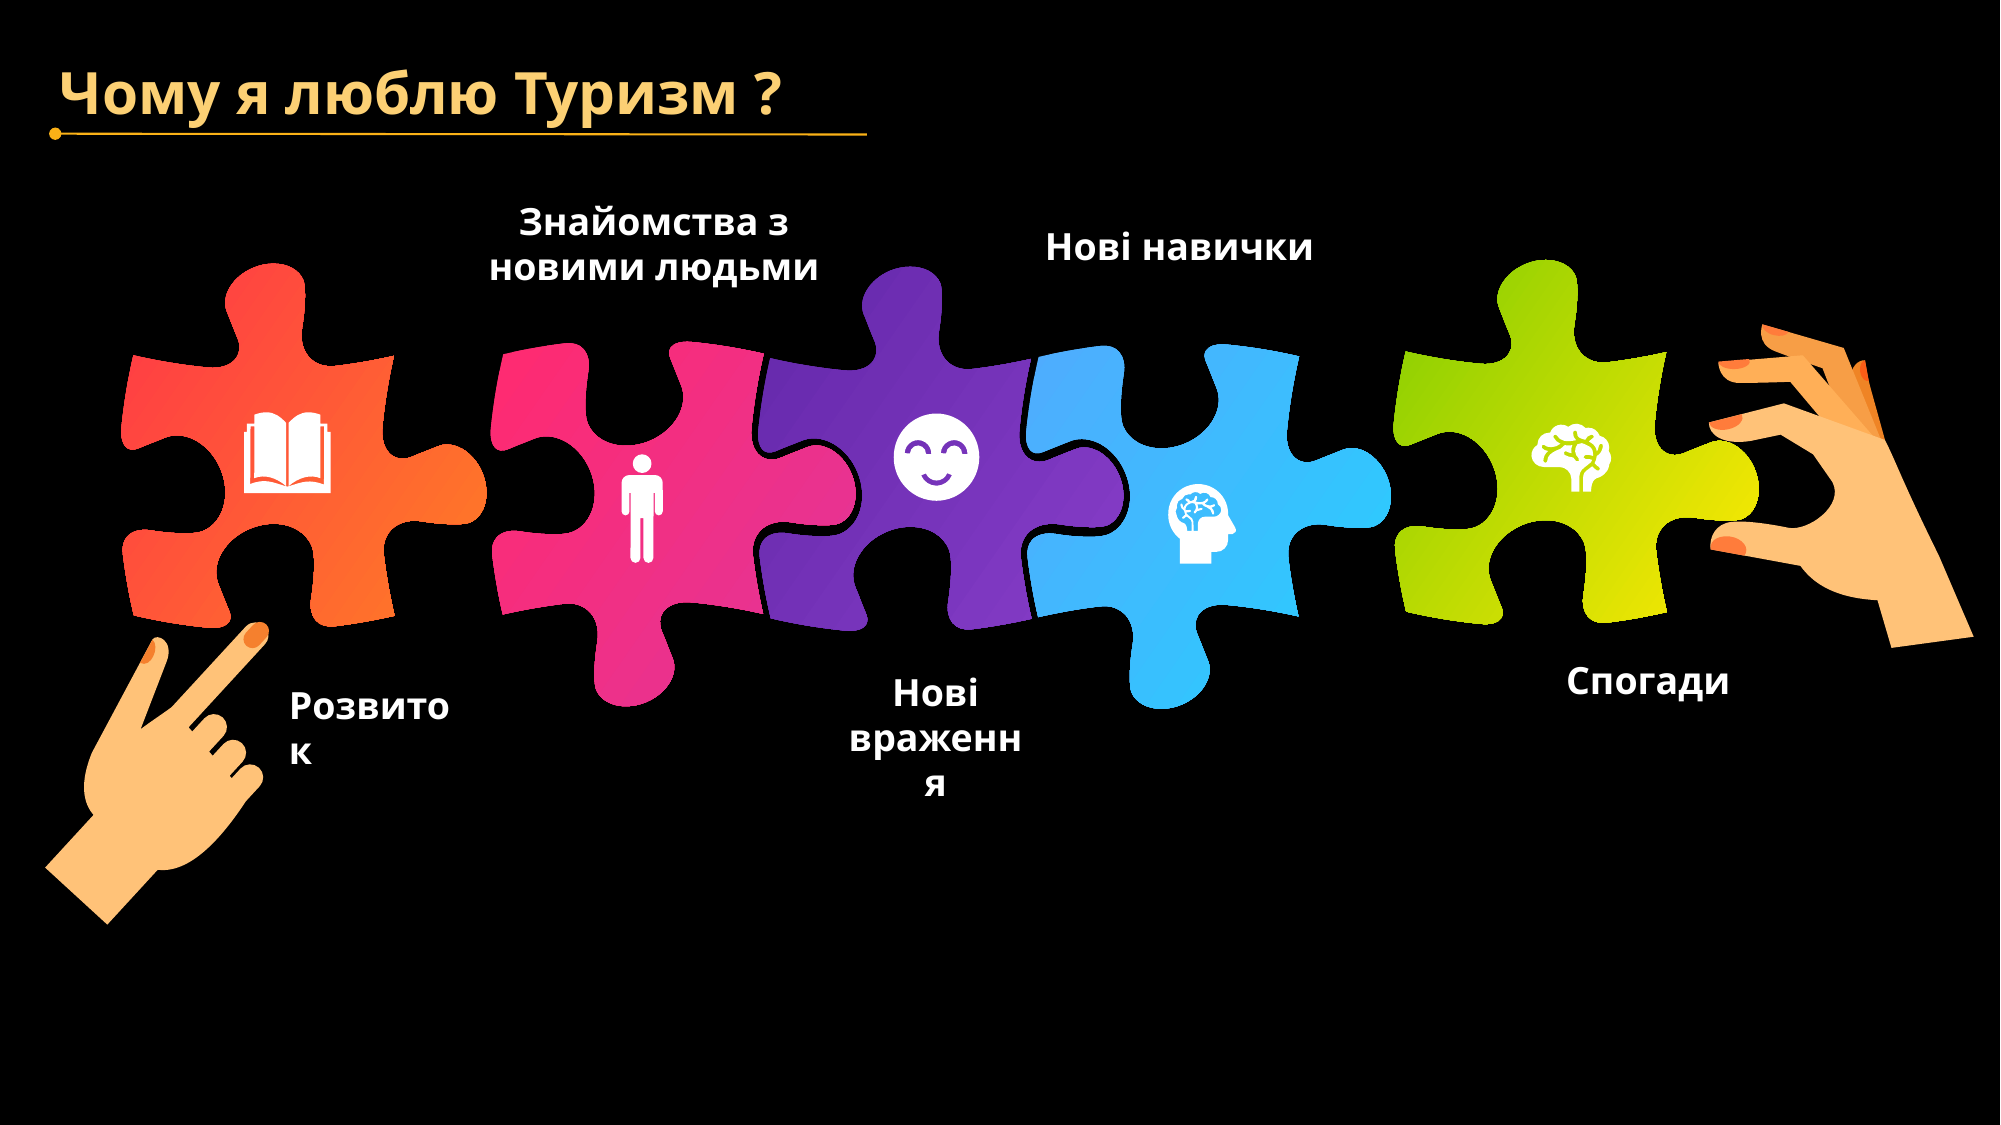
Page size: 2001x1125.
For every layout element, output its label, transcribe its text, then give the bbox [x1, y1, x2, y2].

text_box Нові навички [1032, 215, 1327, 321]
text_box Розвиток [281, 674, 479, 780]
text_box [1026, 344, 1391, 709]
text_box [1708, 324, 1974, 648]
text_box [490, 341, 856, 707]
text_box [243, 411, 332, 495]
text_box Спогади [1558, 649, 1756, 754]
text_box [892, 412, 981, 502]
text_box Чому я люблю Туризм ? [0, 48, 843, 135]
text_box [1168, 484, 1236, 564]
text_box [758, 266, 1124, 631]
text_box Нові враження [836, 662, 1035, 812]
text_box [121, 263, 487, 627]
text_box Знайомства з новими людьми [470, 190, 838, 296]
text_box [45, 621, 270, 925]
text_box [1393, 259, 1708, 625]
text_box [1531, 423, 1612, 492]
text_box [620, 453, 664, 565]
